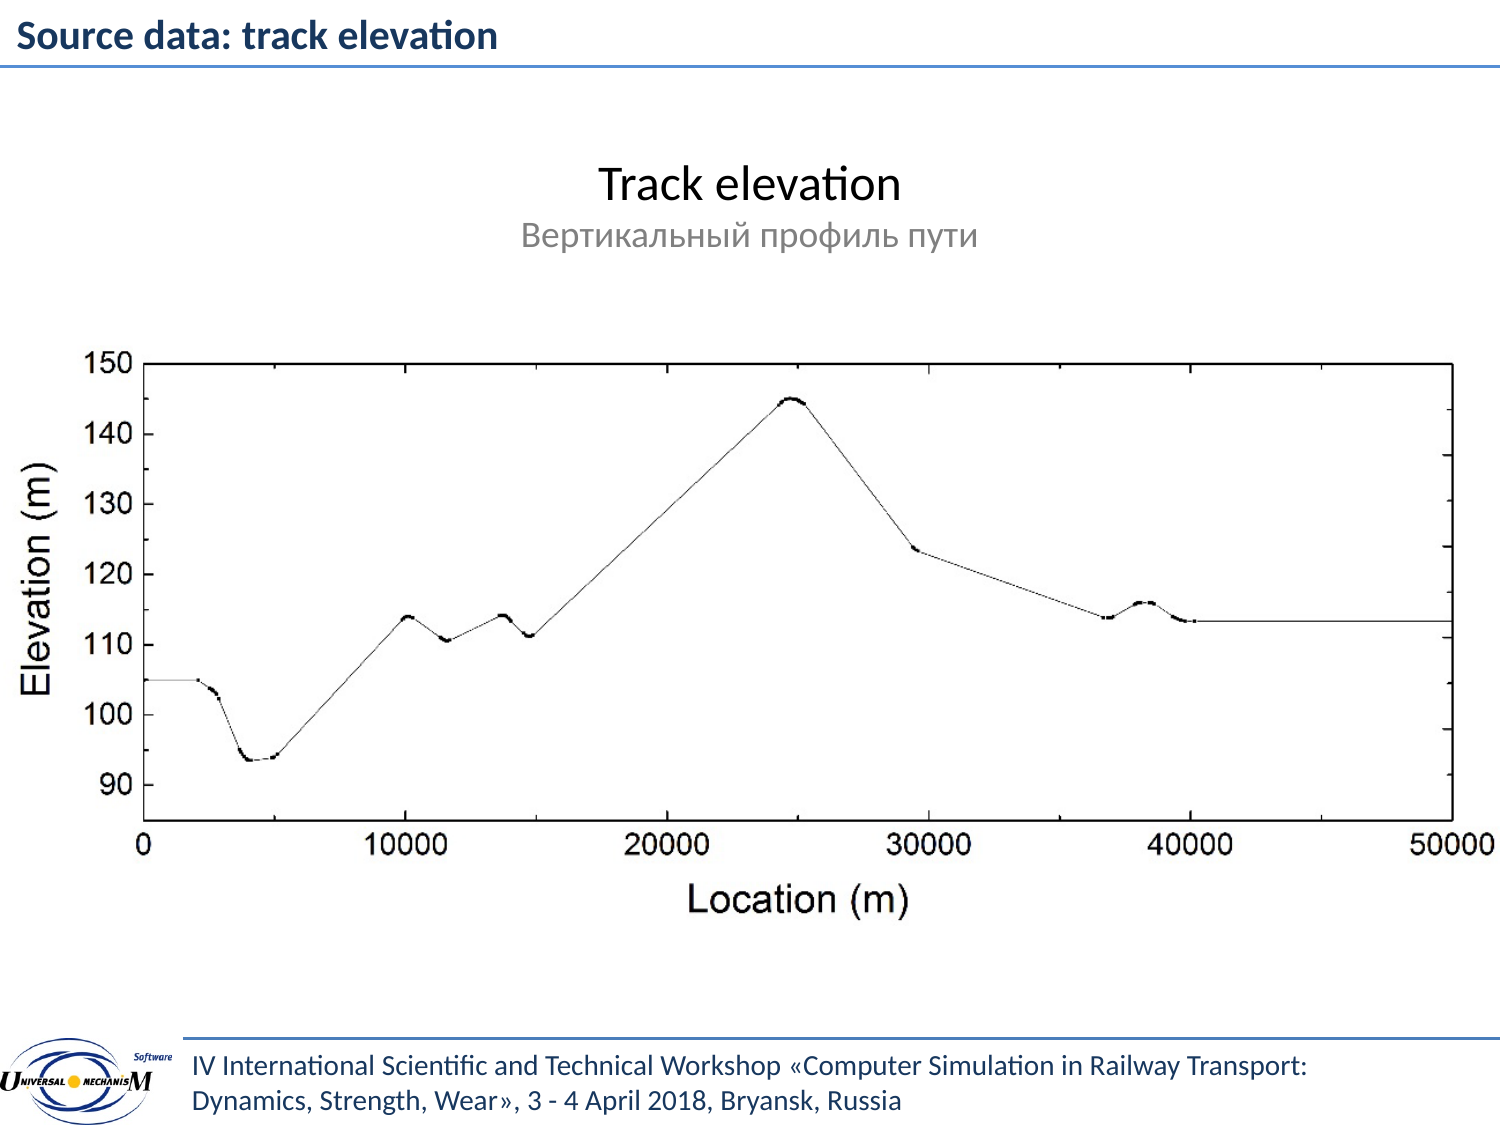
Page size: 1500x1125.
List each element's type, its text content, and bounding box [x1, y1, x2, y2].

picture [0, 1038, 172, 1125]
text_box Track elevation Вертикальный профиль пути [505, 143, 994, 263]
title Source data: track elevation [1, 0, 1500, 63]
picture [0, 290, 1500, 927]
